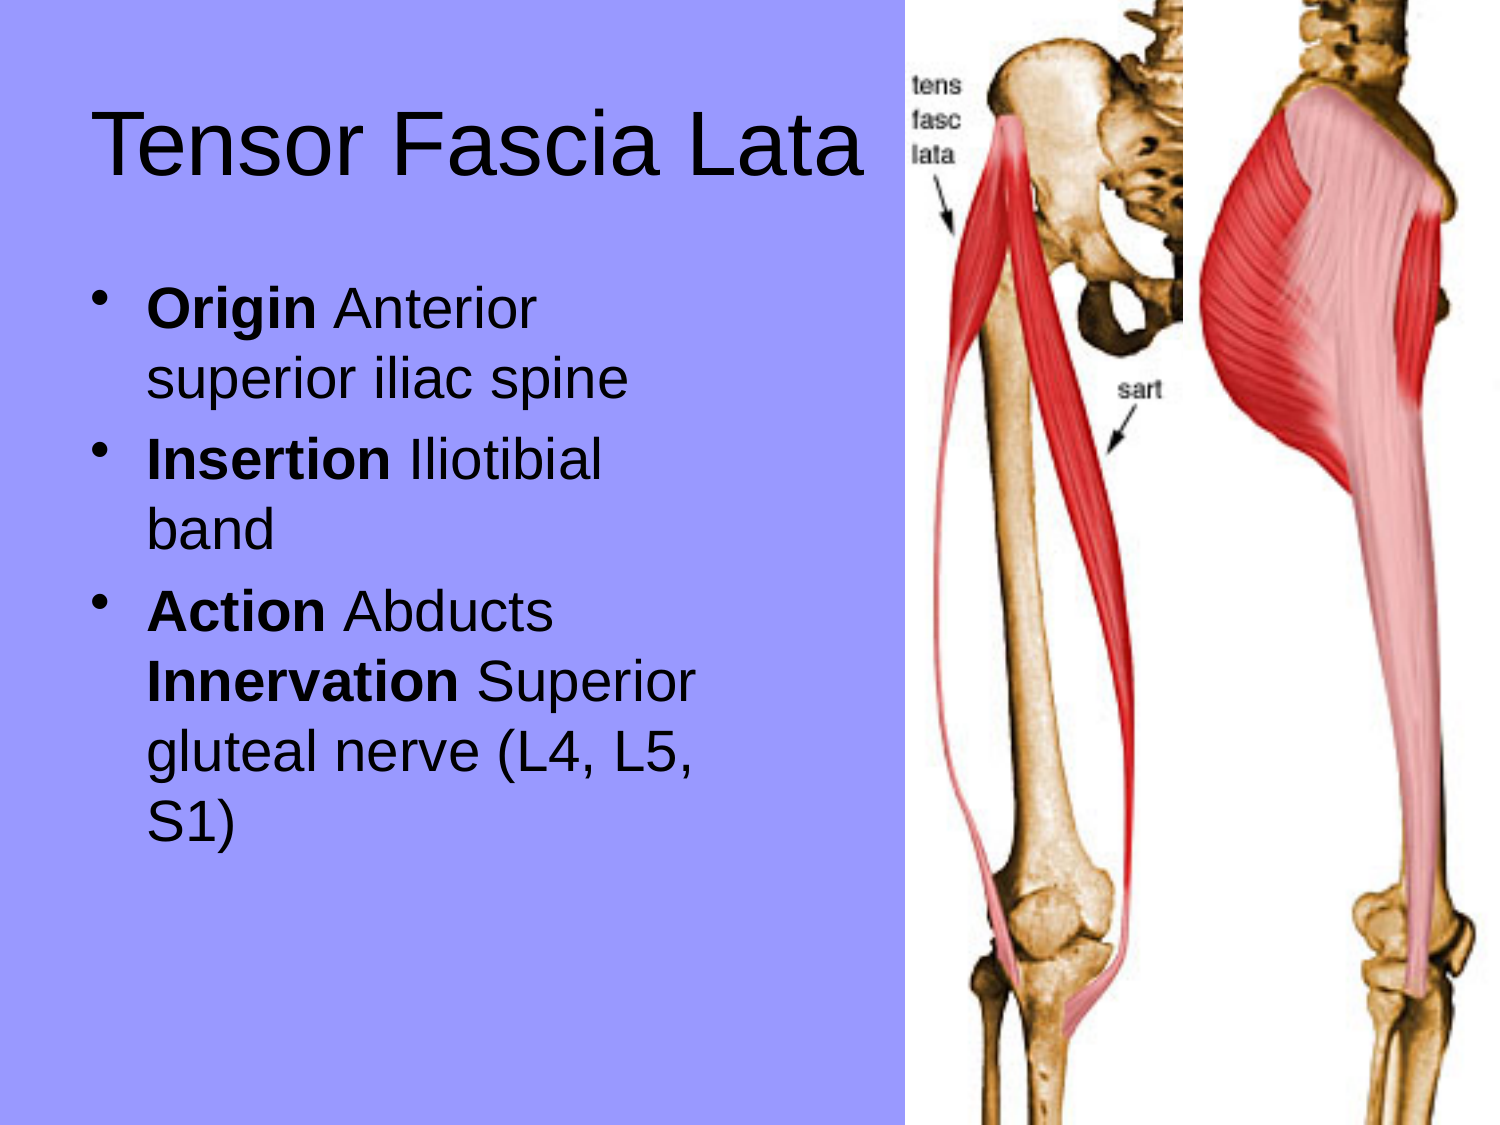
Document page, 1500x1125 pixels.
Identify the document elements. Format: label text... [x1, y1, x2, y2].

picture [905, 0, 1500, 1125]
list Origin Anterior superior iliac spine Insertion Iliotibial band Action Abducts Innervation Superior gluteal nerve (L4, L5, S1) [75, 262, 738, 1005]
title Tensor Fascia Lata [75, 45, 900, 233]
